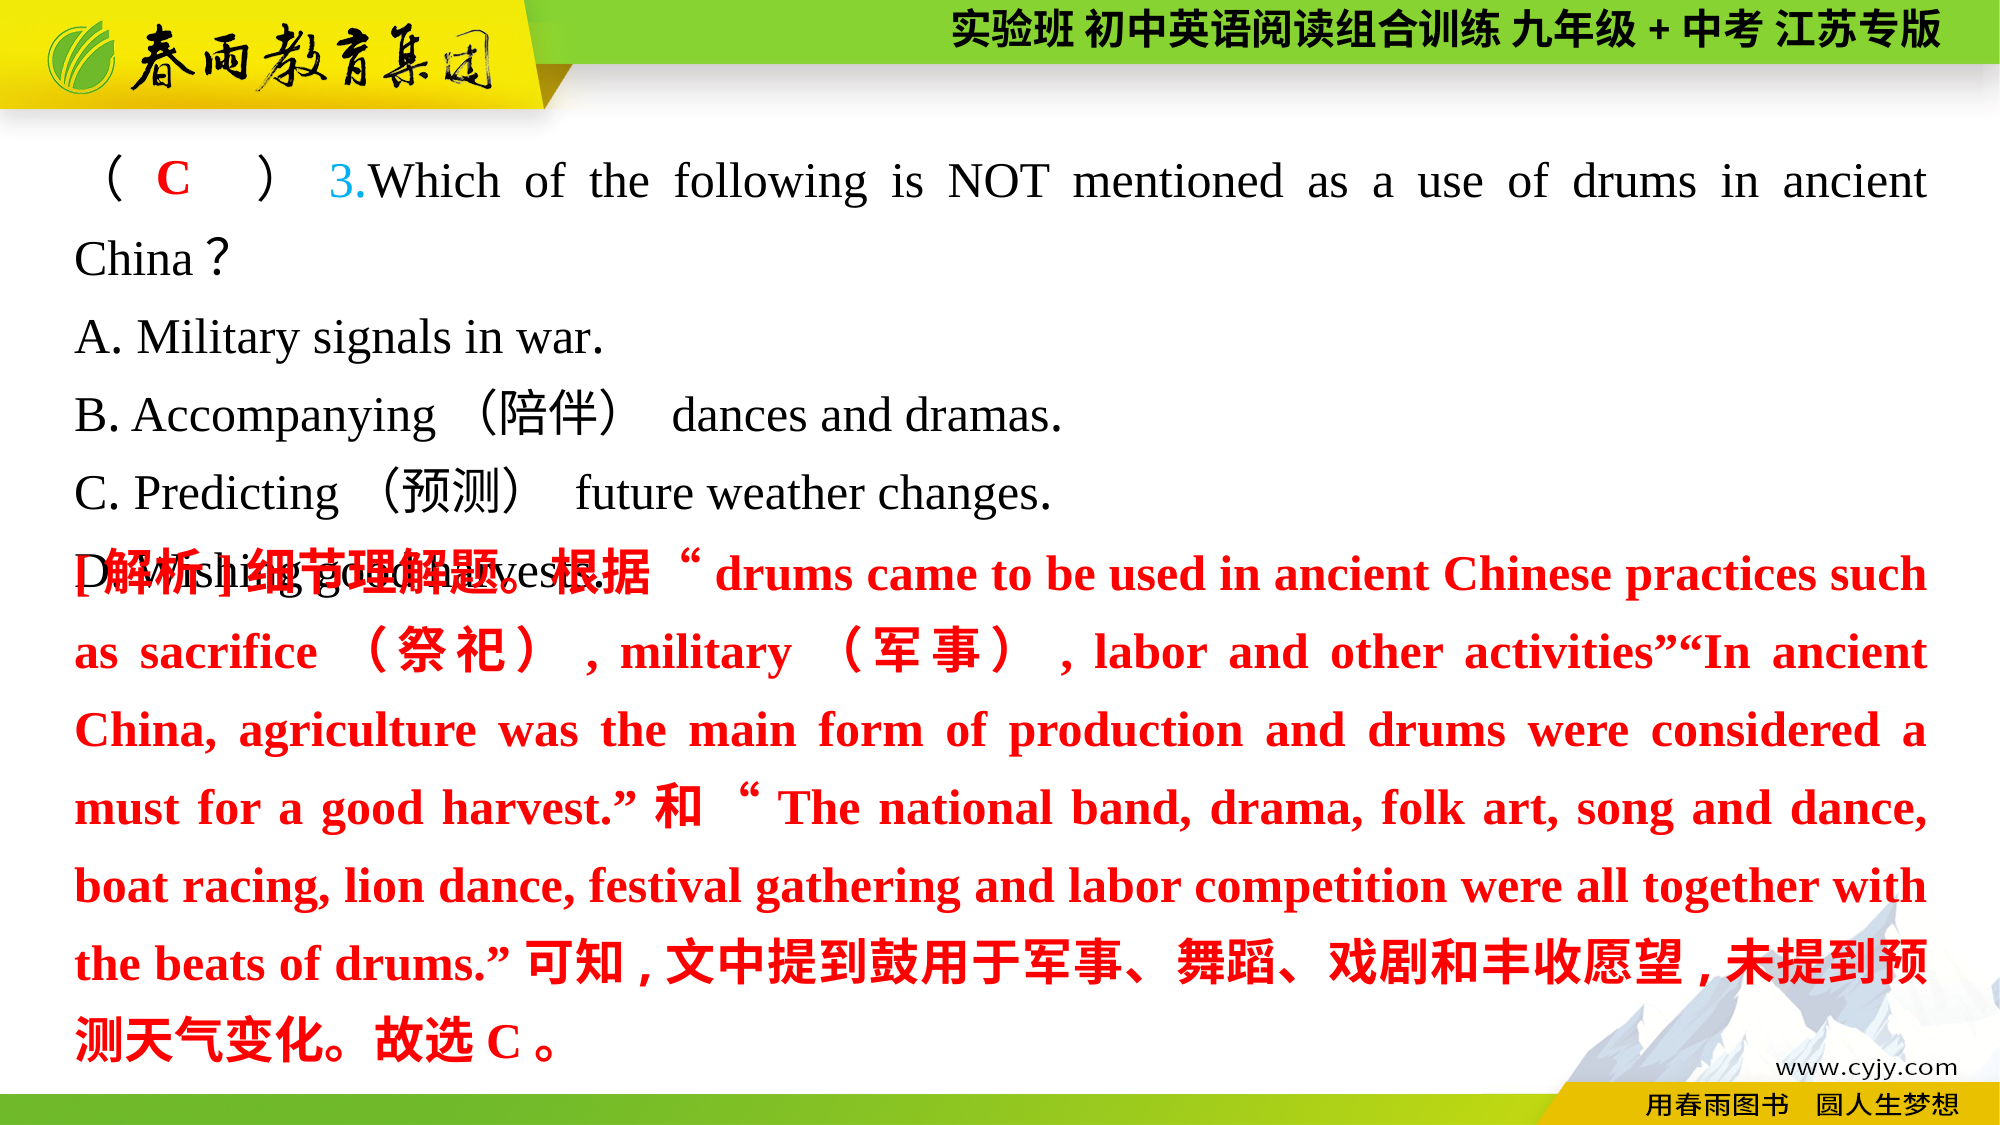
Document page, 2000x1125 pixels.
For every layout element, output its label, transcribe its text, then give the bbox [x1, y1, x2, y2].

text_box [解析]细节理解题。根据“drums came to be used in ancient Chinese practices such as sacrifice（祭祀）, military（军事）, labor and other activities”“In ancient China, agriculture was the main form of production and drums were considered a must for a good harvest.”和“The national band, drama, folk art, song and dance, boat racing, lion dance, festival gathering and labor competition were all together with the beats of drums.”可知,文中提到鼓用于军事、舞蹈、戏剧和丰收愿望,未提到预测天气变化。故选C。 [59, 515, 1944, 1076]
text_box C [141, 119, 207, 212]
list （ ）3.Which of the following is NOT mentioned as a use of drums in ancient China？ A. Military signals in war. B. Accompanying（陪伴） dances and dramas. C. Predicting（预测） future weather changes. D. Wishing good harvests. [59, 122, 1944, 515]
picture [0, 0, 2000, 1125]
